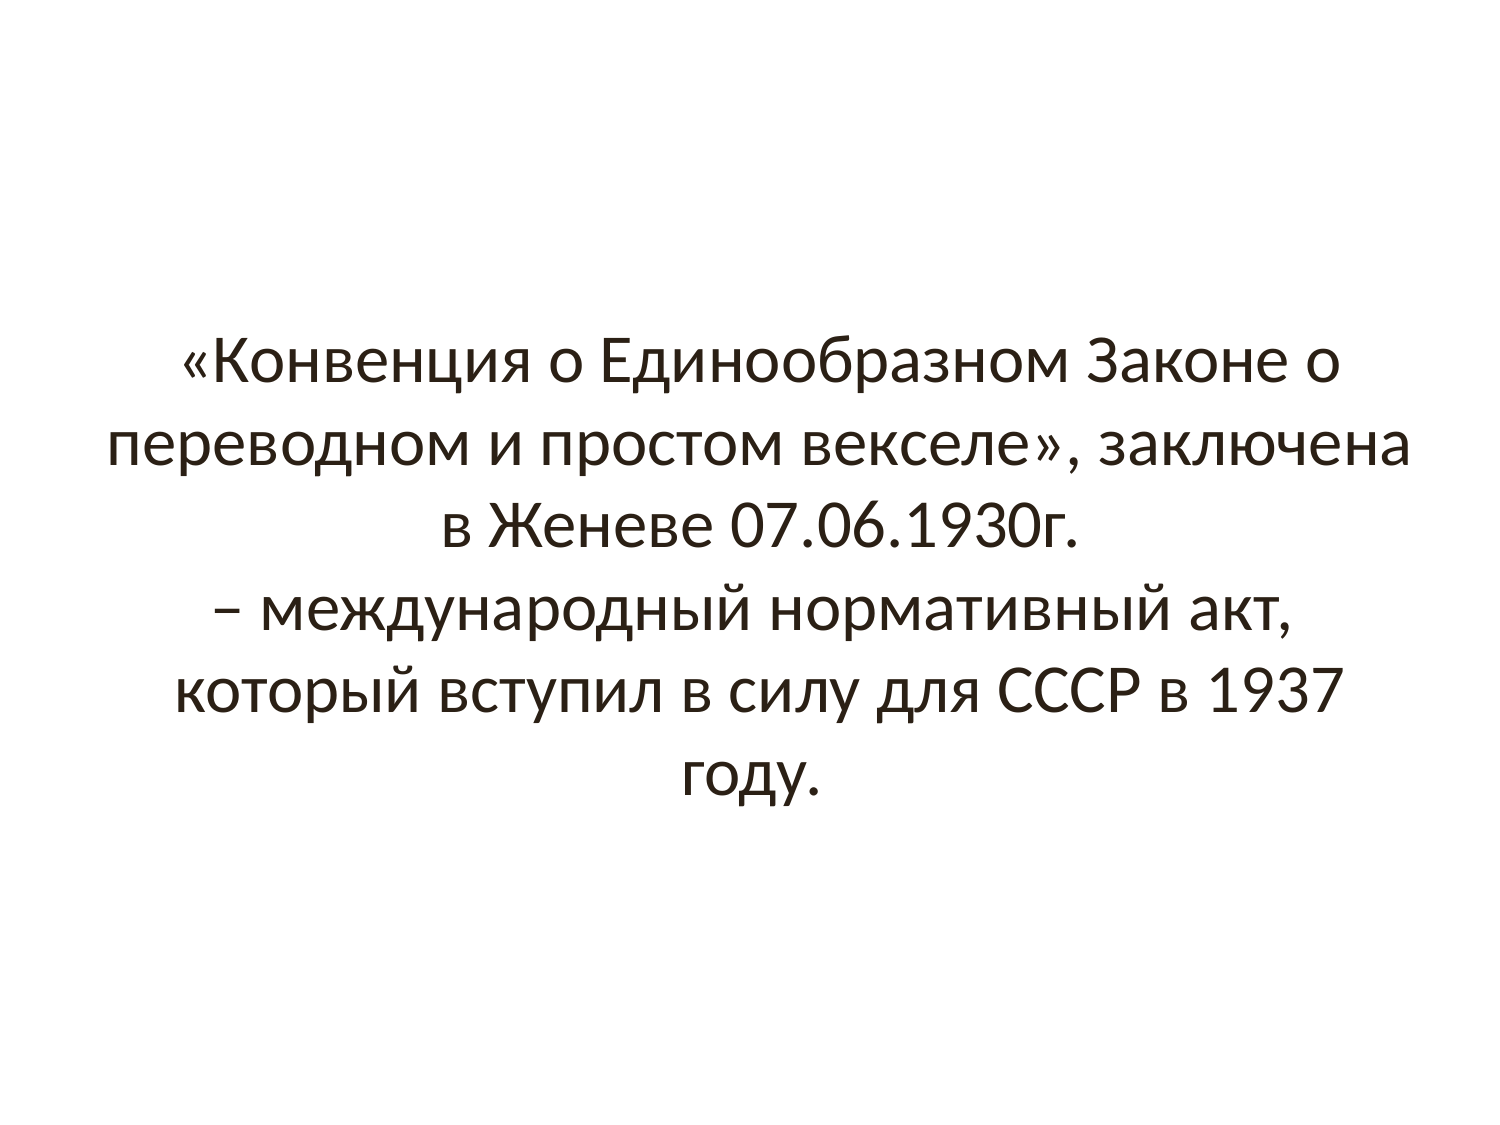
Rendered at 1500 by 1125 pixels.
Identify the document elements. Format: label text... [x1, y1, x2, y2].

title «Конвенция о Единообразном Законе о переводном и простом векселе», заключена в Женеве 07.06.1930г. – международный нормативный акт, который вступил в силу для СССР в 1937 году. [85, 68, 1435, 1056]
